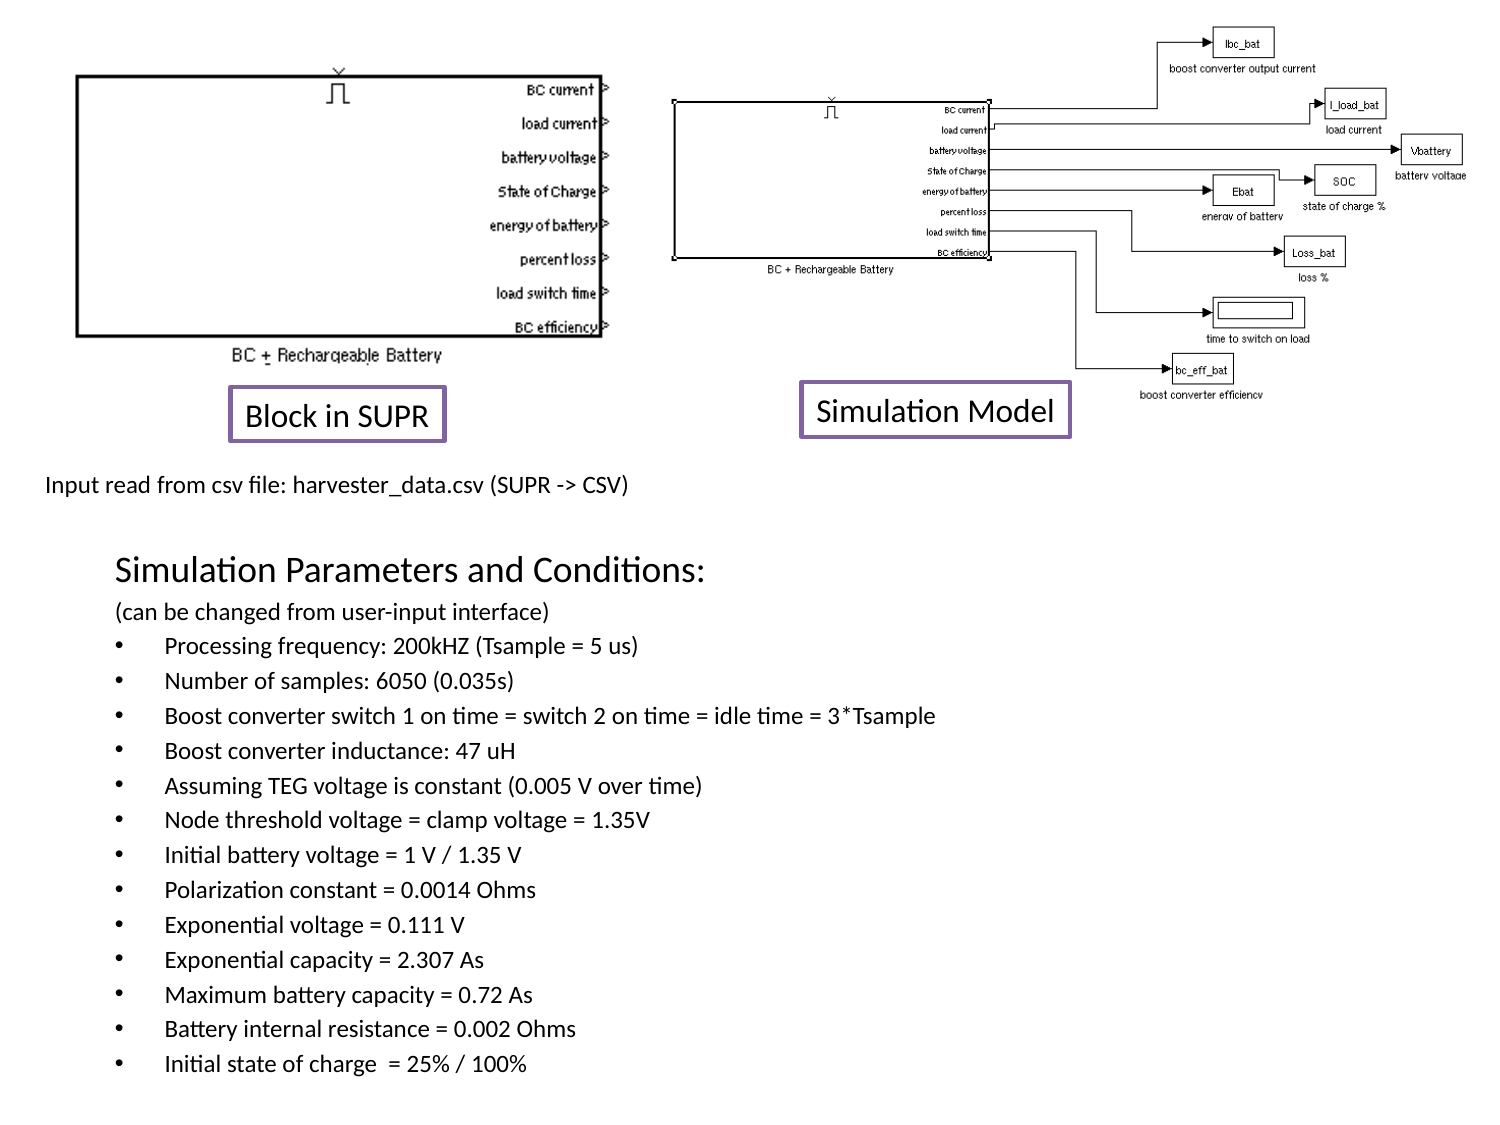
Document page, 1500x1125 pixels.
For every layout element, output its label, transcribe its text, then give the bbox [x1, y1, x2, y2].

text_box Block in SUPR [228, 392, 447, 443]
text_box Simulation Model [799, 419, 1072, 439]
list Simulation Parameters and Conditions: (can be changed from user-input interface) Processing frequency: 200kHZ (Tsample = 5 us) Number of samples: 6050 (0.035s) Boost converter switch 1 on time = switch 2 on time = idle time = 3*Tsample Boost converter inductance: 47 uH Assuming TEG voltage is constant (0.005 V over time) Node threshold voltage = clamp voltage = 1.35V Initial battery voltage = 1 V / 1.35 V Polarization constant = 0.0014 Ohms Exponential voltage = 0.111 V Exponential capacity = 2.307 As Maximum battery capacity = 0.72 As Battery internal resistance = 0.002 Ohms Initial state of charge = 25% / 100% [99, 537, 1425, 1088]
picture [637, 0, 1472, 411]
picture [47, 48, 628, 385]
text_box Input read from csv file: harvester_data.csv (SUPR -> CSV) [30, 461, 645, 506]
